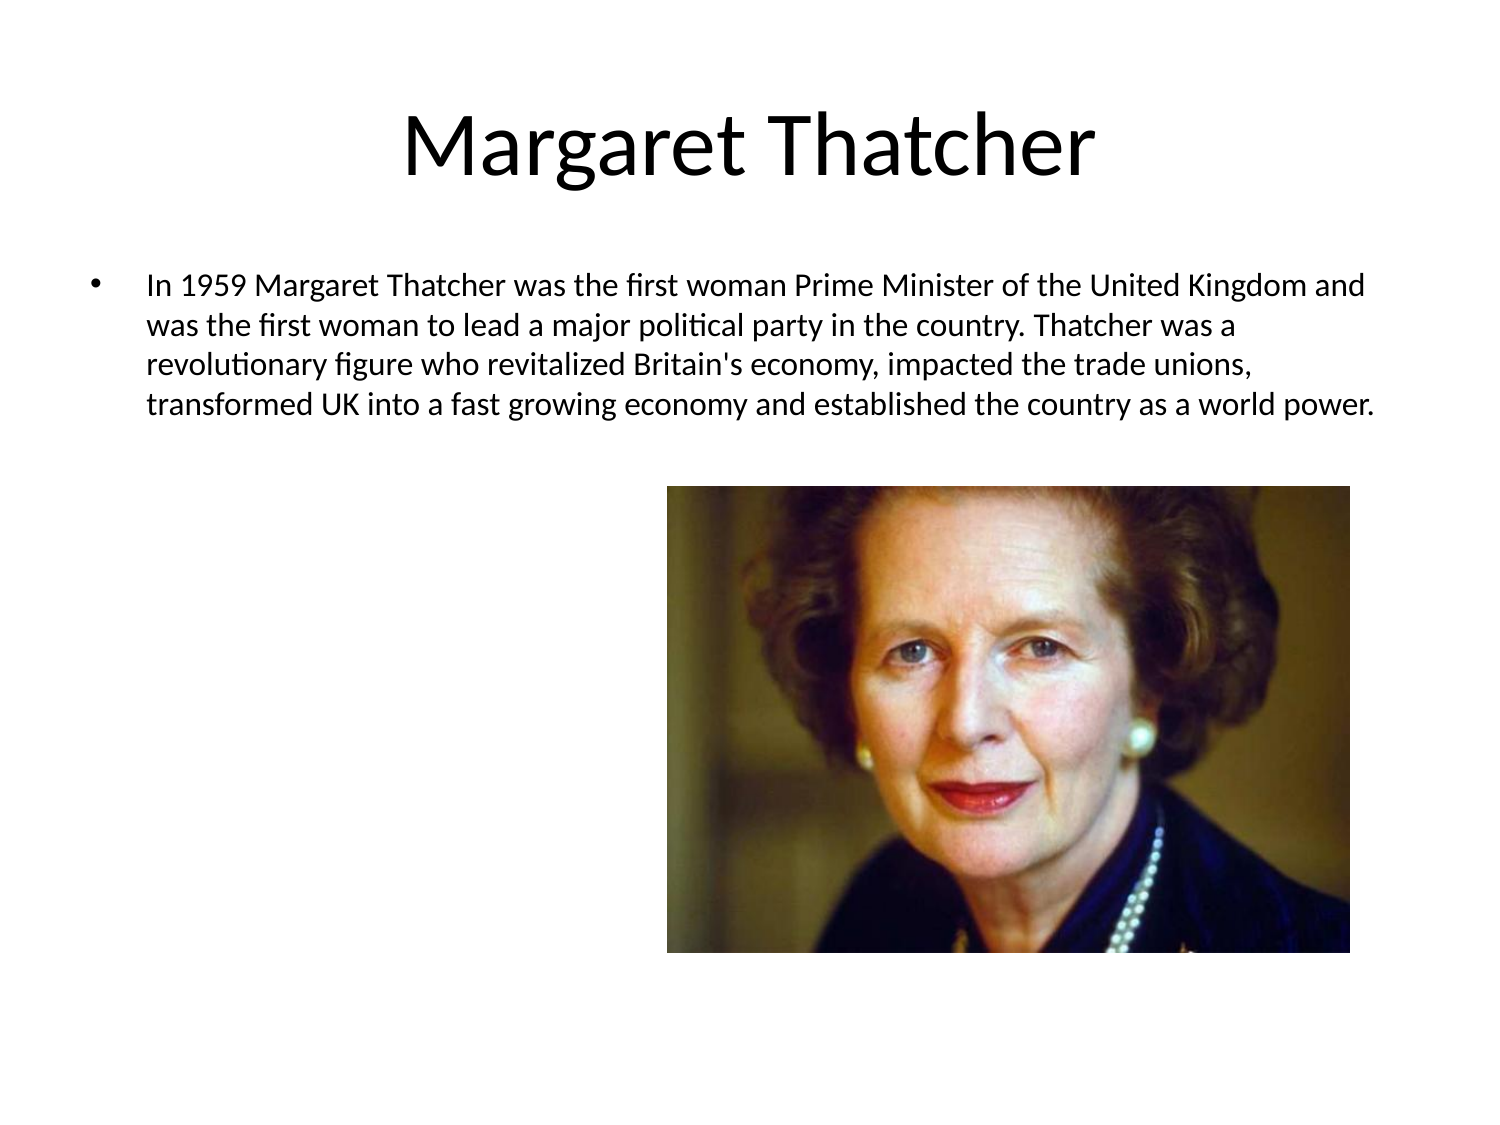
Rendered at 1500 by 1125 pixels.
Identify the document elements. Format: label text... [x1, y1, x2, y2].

picture [666, 485, 1350, 953]
title Margaret Thatcher [75, 45, 1425, 233]
list In 1959 Margaret Thatcher was the first woman Prime Minister of the United Kingdom and was the first woman to lead a major political party in the country. Thatcher was a revolutionary figure who revitalized Britain's economy, impacted the trade unions, transformed UK into a fast growing economy and established the country as a world power. [75, 255, 1425, 1005]
